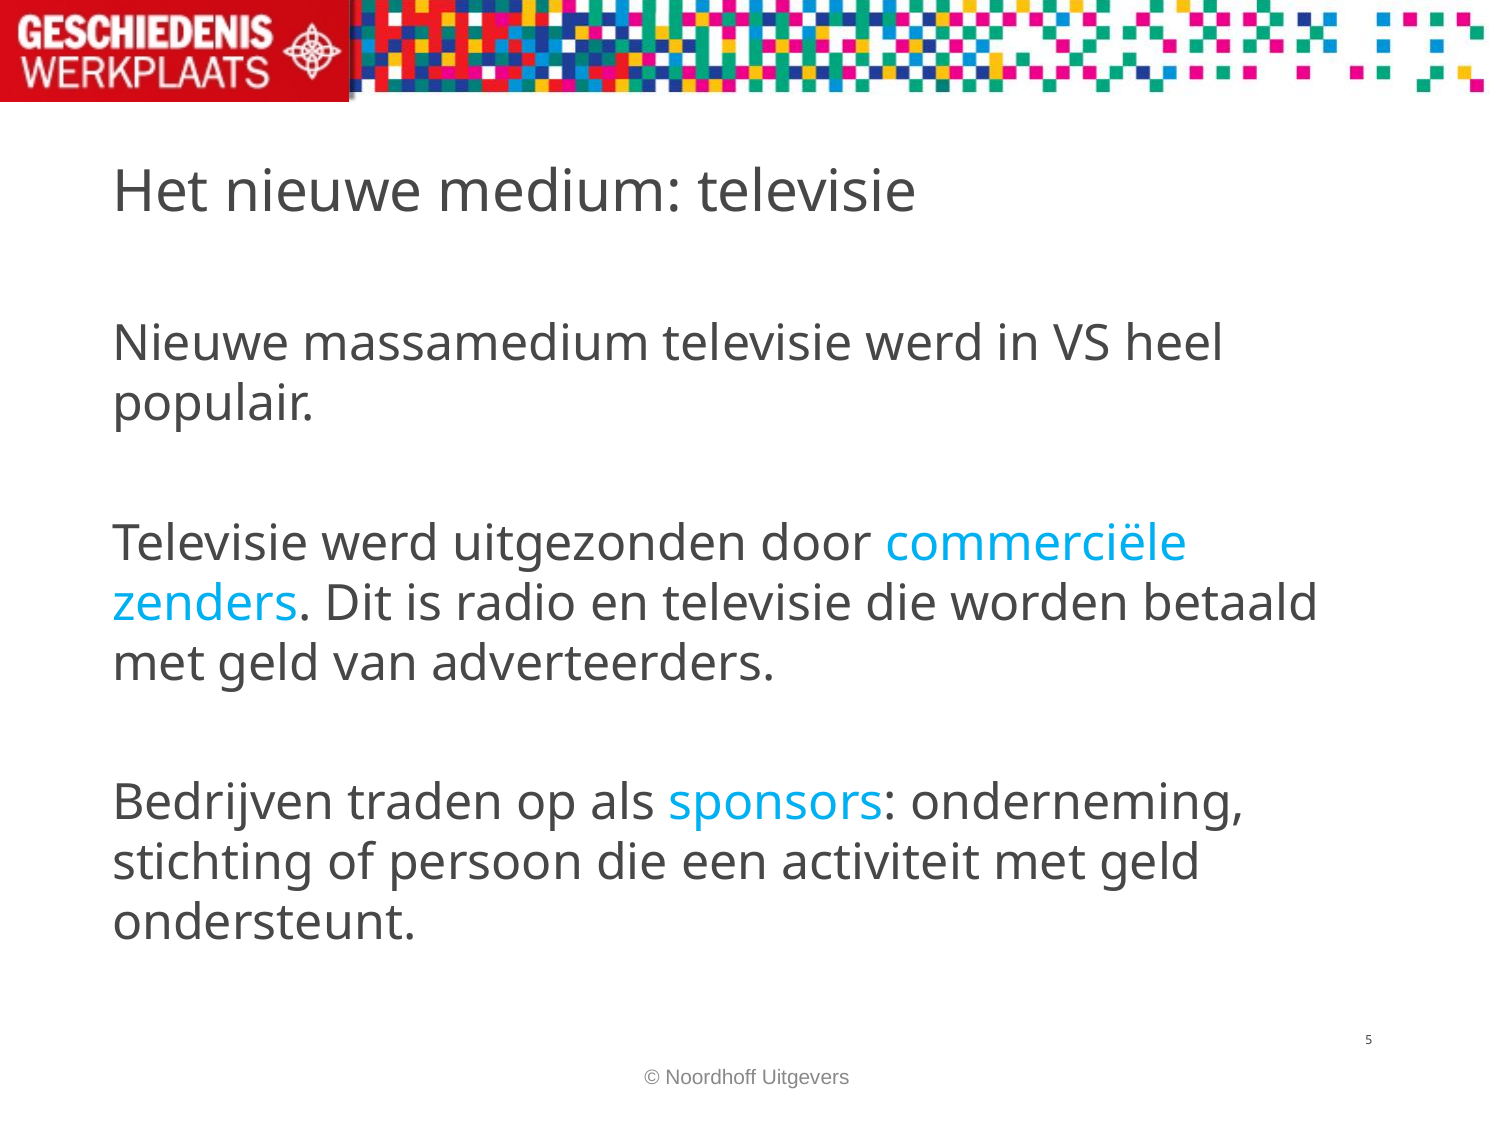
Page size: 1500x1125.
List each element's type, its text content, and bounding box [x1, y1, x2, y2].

text_box © Noordhoff Uitgevers [512, 1045, 988, 1106]
list Nieuwe massamedium televisie werd in VS heel populair. Televisie werd uitgezonden door commerciële zenders. Dit is radio en televisie die worden betaald met geld van adverteerders. Bedrijven traden op als sponsors: onderneming, stichting of persoon die een activiteit met geld ondersteunt. [112, 302, 1409, 988]
slide_number 5 [1325, 1025, 1388, 1063]
picture [0, 0, 1500, 1125]
title Het nieuwe medium: televisie [112, 145, 1401, 256]
